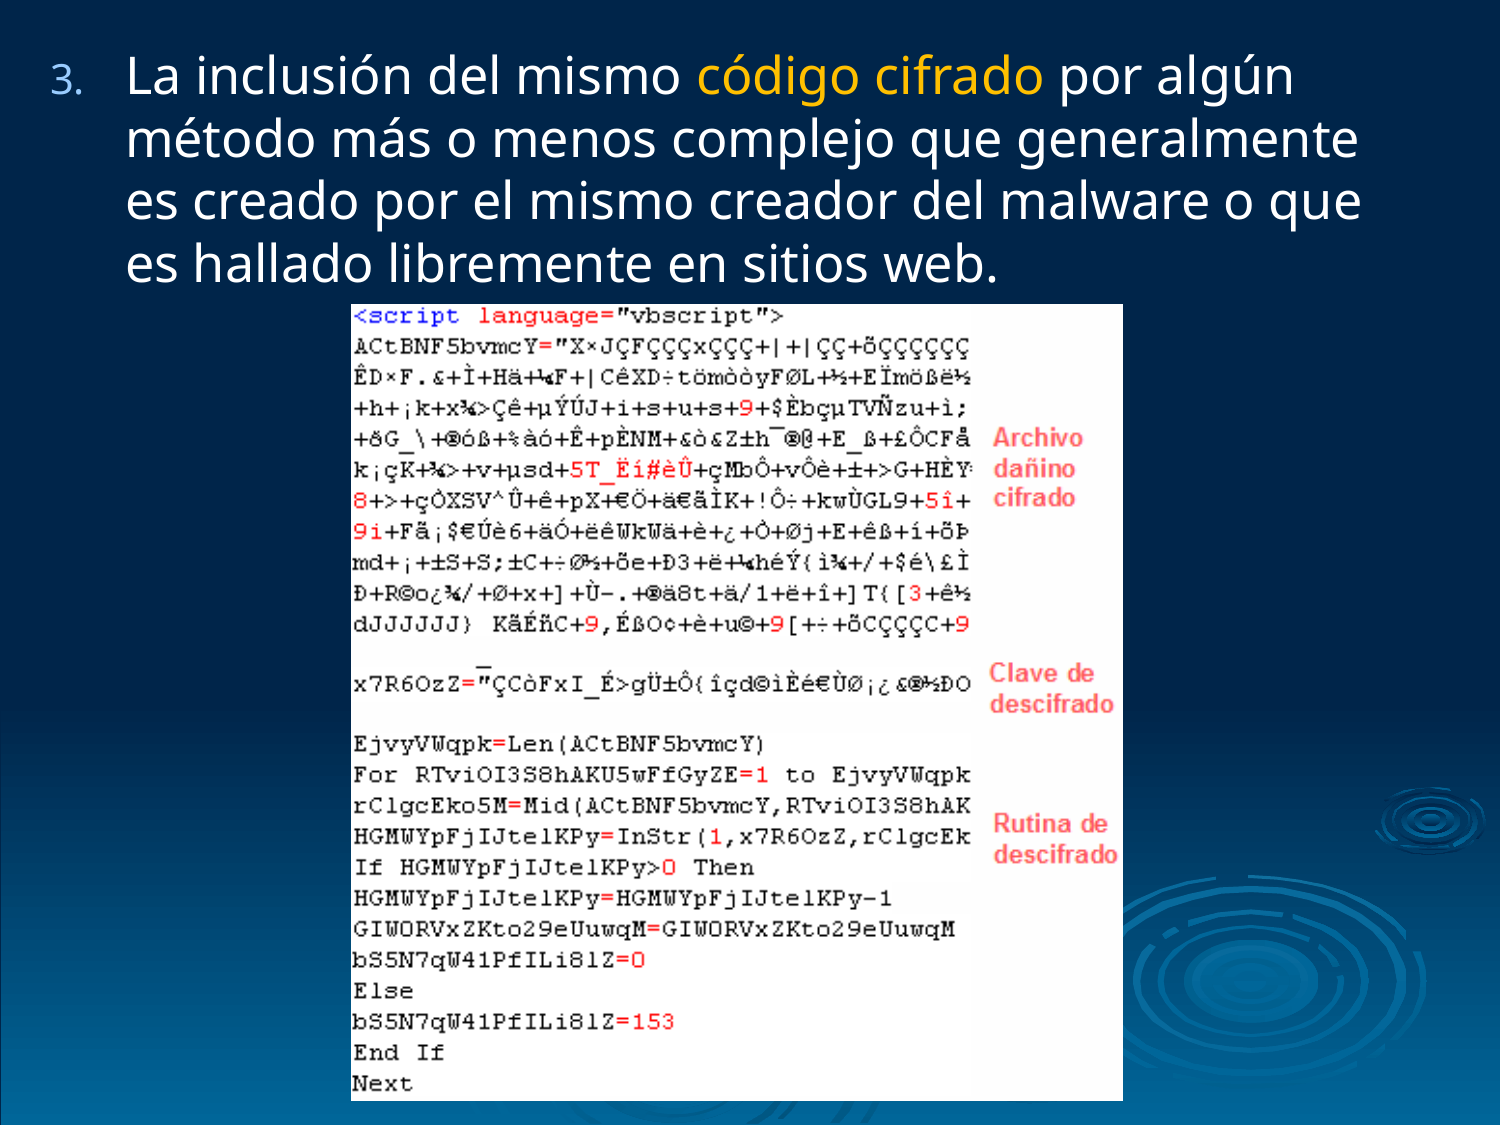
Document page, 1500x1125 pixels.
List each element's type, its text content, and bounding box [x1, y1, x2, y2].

list La inclusión del mismo código cifrado por algún método más o menos complejo que generalmente es creado por el mismo creador del malware o que es hallado libremente en sitios web. [34, 34, 1386, 778]
picture [351, 304, 1124, 1100]
